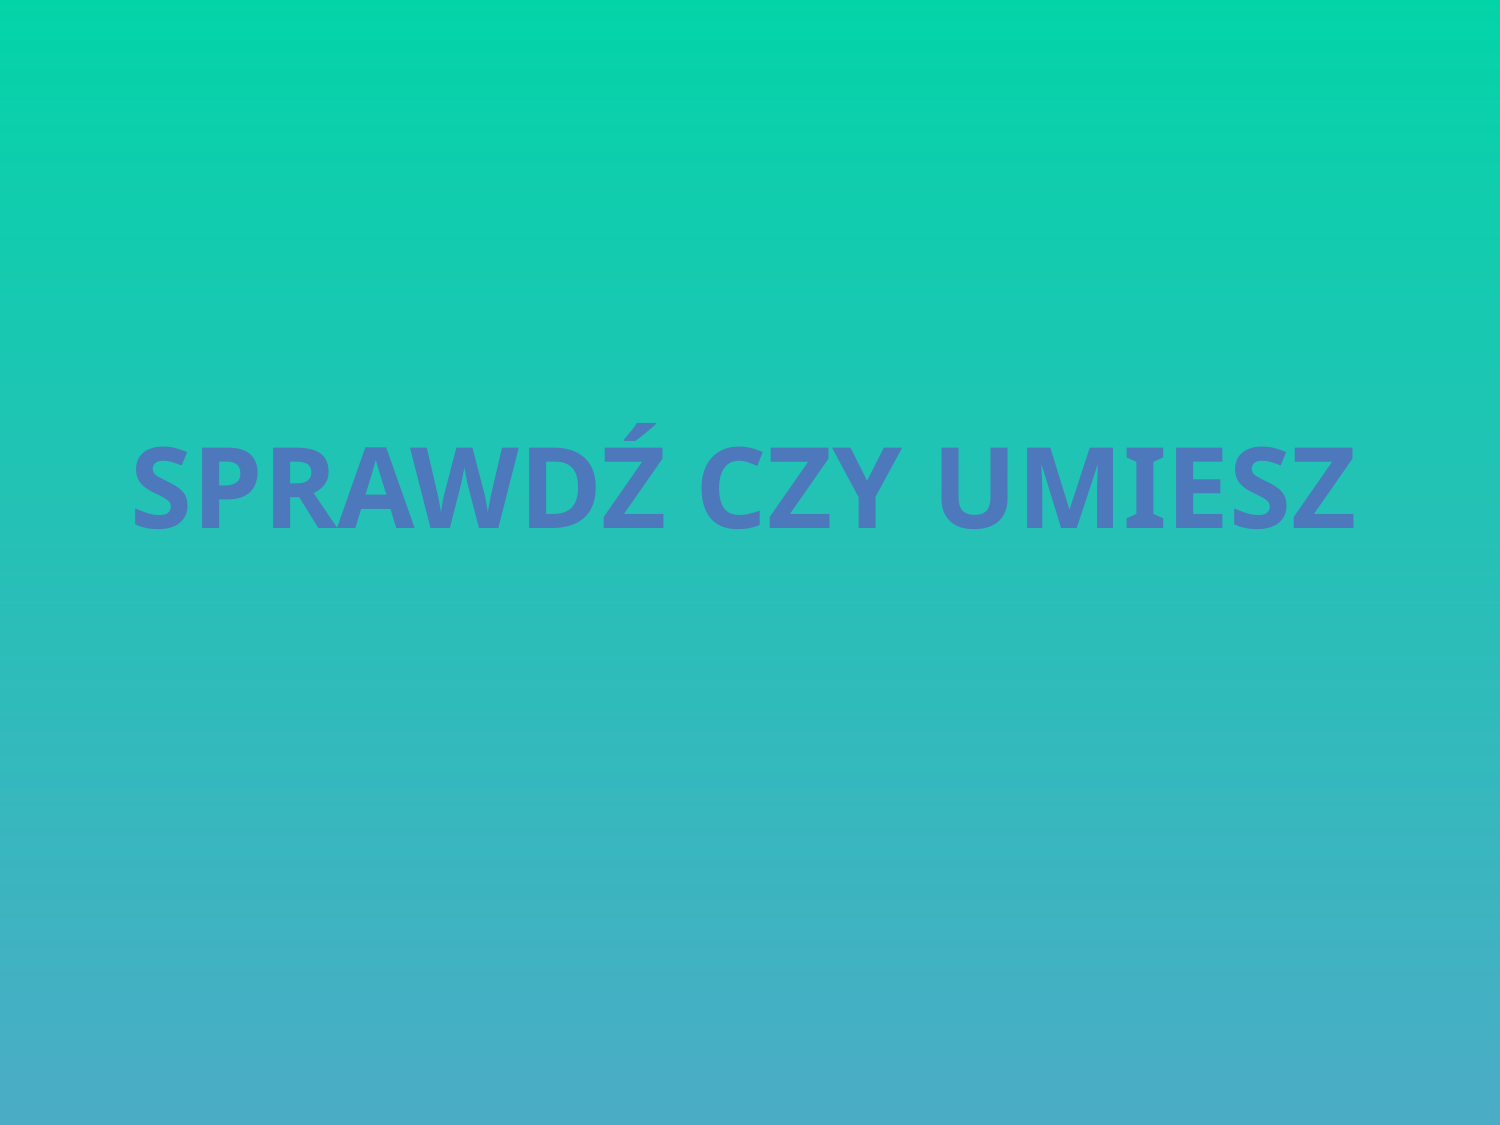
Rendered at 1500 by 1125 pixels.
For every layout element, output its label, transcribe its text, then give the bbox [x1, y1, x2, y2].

text_box Sprawdź czy umiesz [115, 408, 1373, 559]
